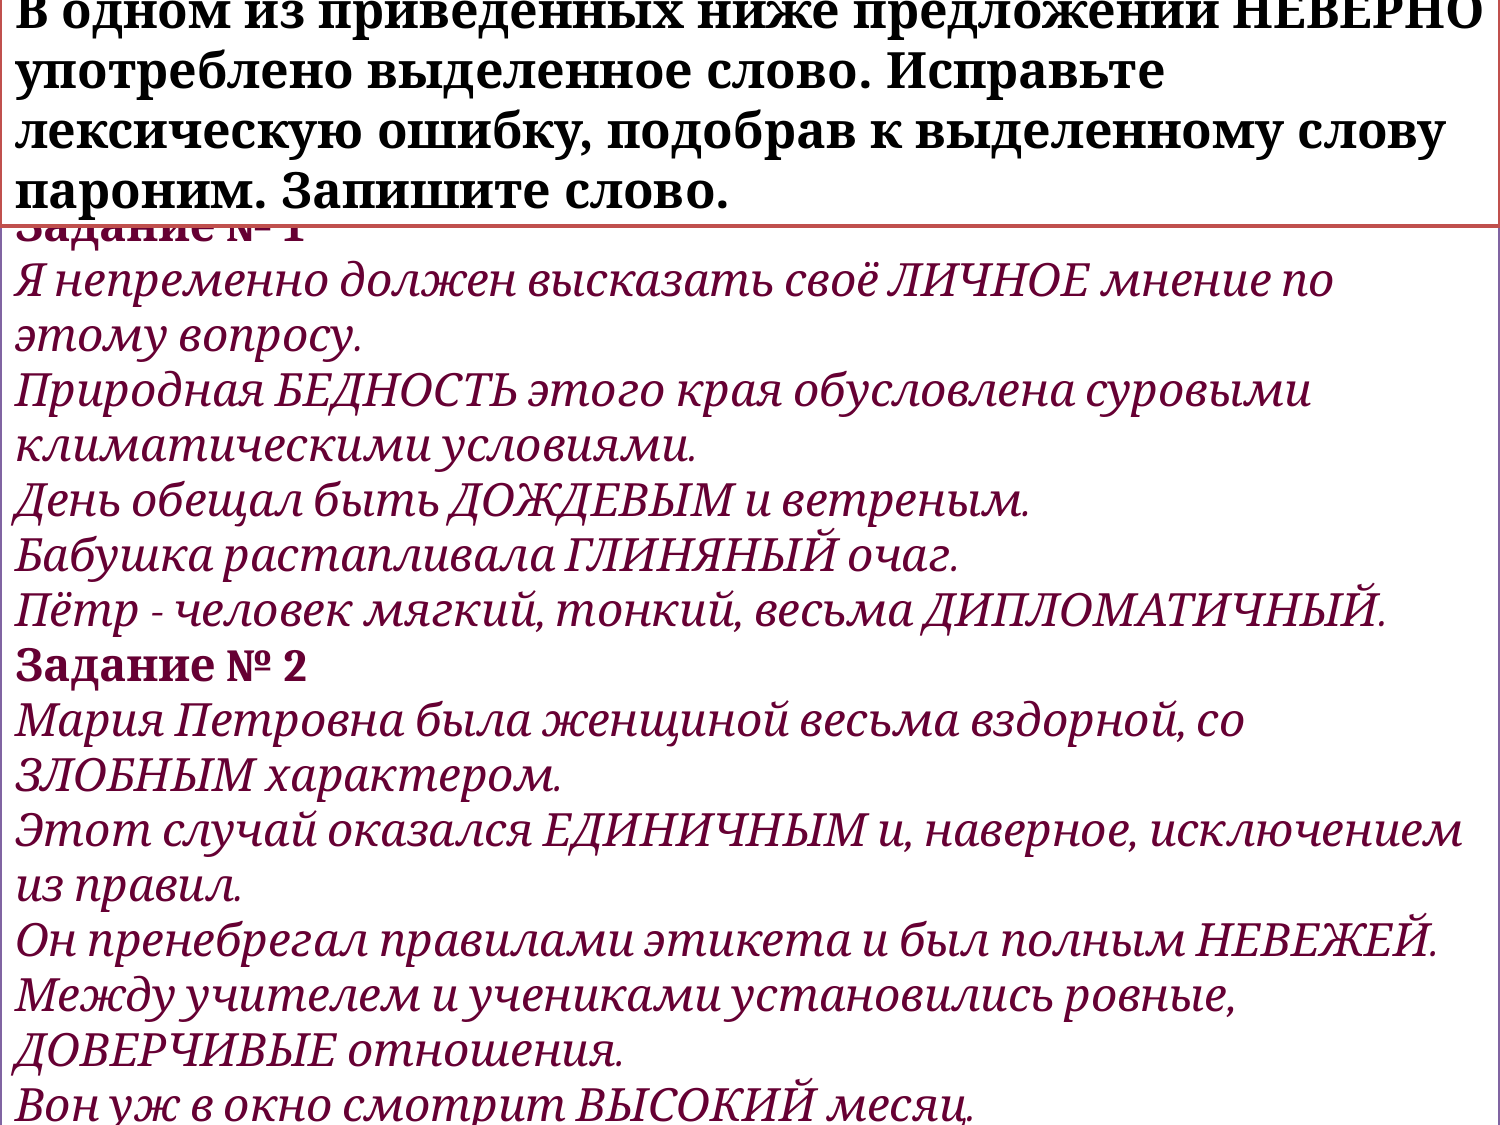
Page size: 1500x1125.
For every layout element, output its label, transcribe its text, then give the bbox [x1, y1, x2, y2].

text_box В одном из приведённых ниже предложений НЕВЕРНО употреблено выделенное слово. Исправьте лексическую ошибку, подобрав к выделенному слову пароним. Запишите слово. [0, 0, 1500, 228]
text_box Задание № 1 Я непременно должен высказать своё ЛИЧНОЕ мнение по этому вопросу. Природная БЕДНОСТЬ этого края обусловлена суровыми климатическими условиями. День обещал быть ДОЖДЕВЫМ и ветреным. Бабушка растапливала ГЛИНЯНЫЙ очаг. Пётр - человек мягкий, тонкий, весьма ДИПЛОМАТИЧНЫЙ. Задание № 2 Мария Петровна была женщиной весьма вздорной, со ЗЛОБНЫМ характером. Этот случай оказался ЕДИНИЧНЫМ и, наверное, исключением из правил. Он пренебрегал правилами этикета и был полным НЕВЕЖЕЙ. Между учителем и учениками установились ровные, ДОВЕРЧИВЫЕ отношения. Вон уж в окно смотрит ВЫСОКИЙ месяц. [0, 228, 1500, 1125]
